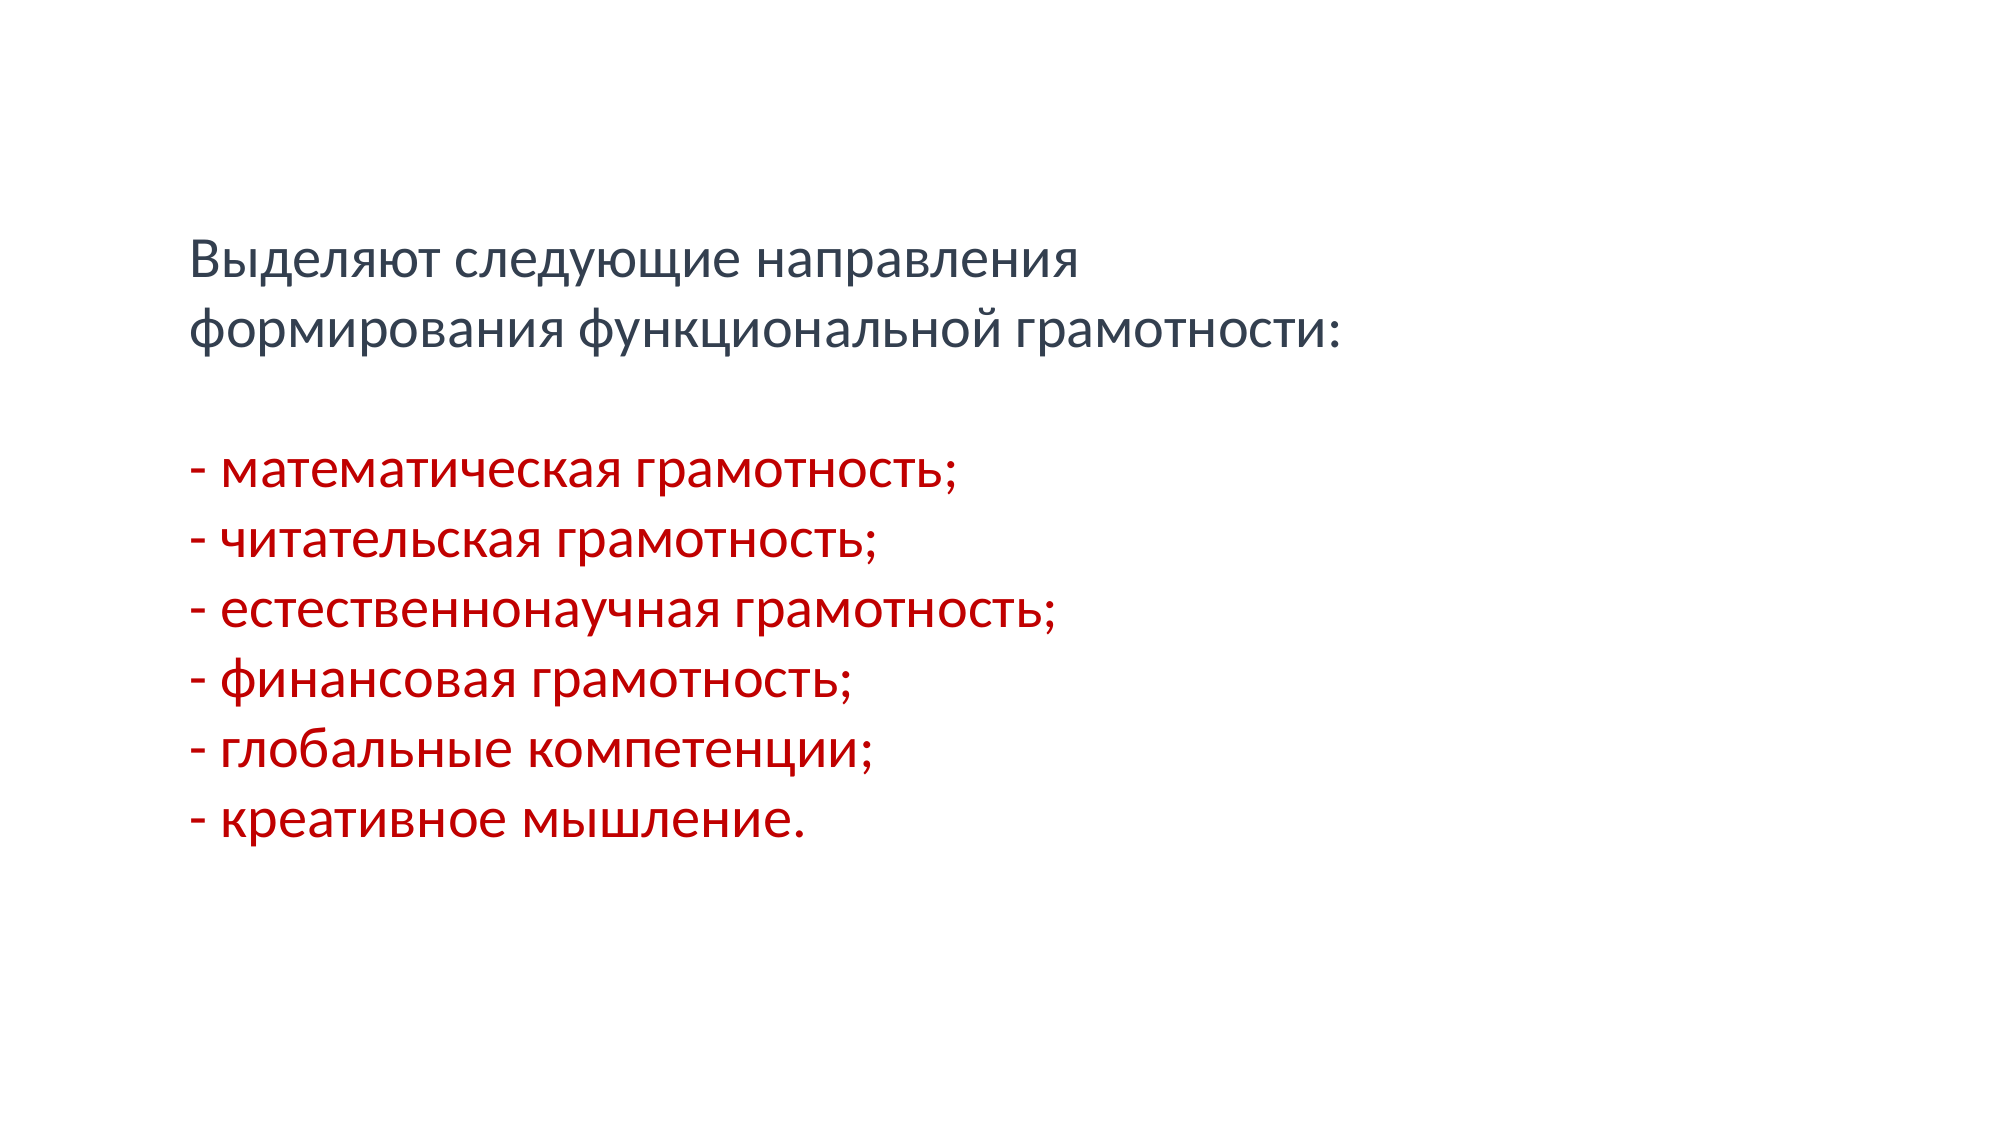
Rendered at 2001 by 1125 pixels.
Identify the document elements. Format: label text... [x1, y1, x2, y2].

text_box Выделяют следующие направления формирования функциональной грамотности: - математическая грамотность; - читательская грамотность; - естественнонаучная грамотность; - финансовая грамотность; - глобальные компетенции; - креативное мышление. [175, 211, 1436, 857]
